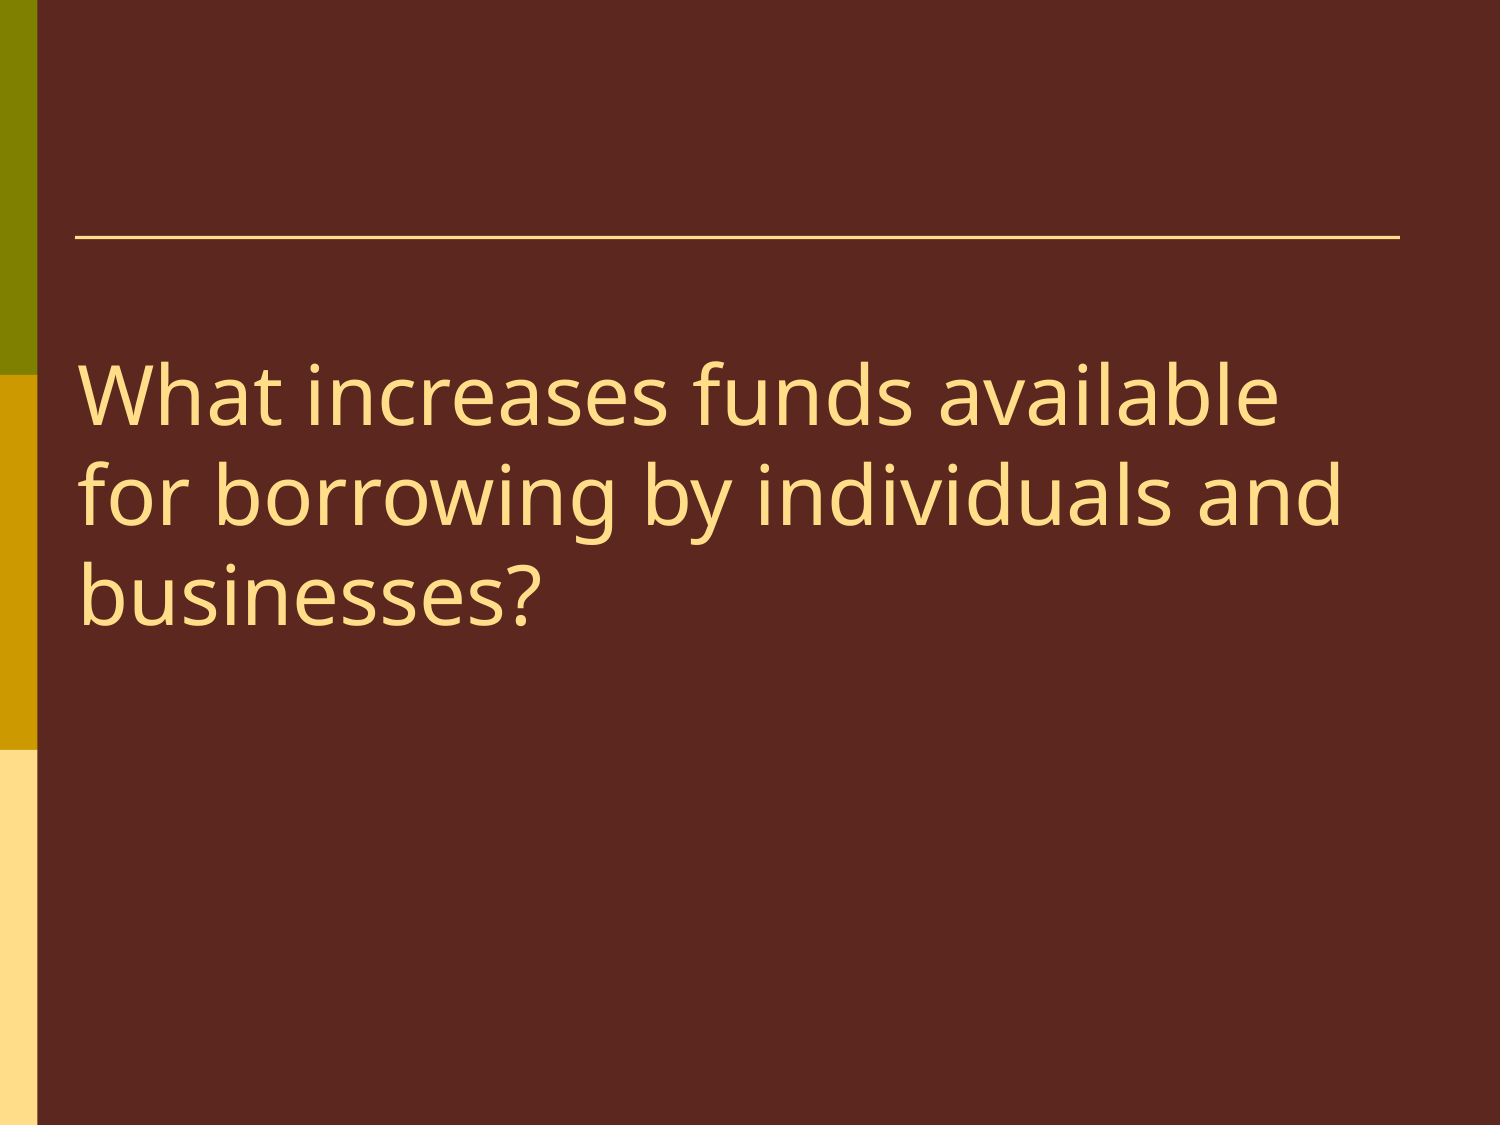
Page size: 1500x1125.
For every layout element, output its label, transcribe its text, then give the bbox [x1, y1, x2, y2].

title What increases funds available for borrowing by individuals and businesses? [62, 462, 1413, 650]
